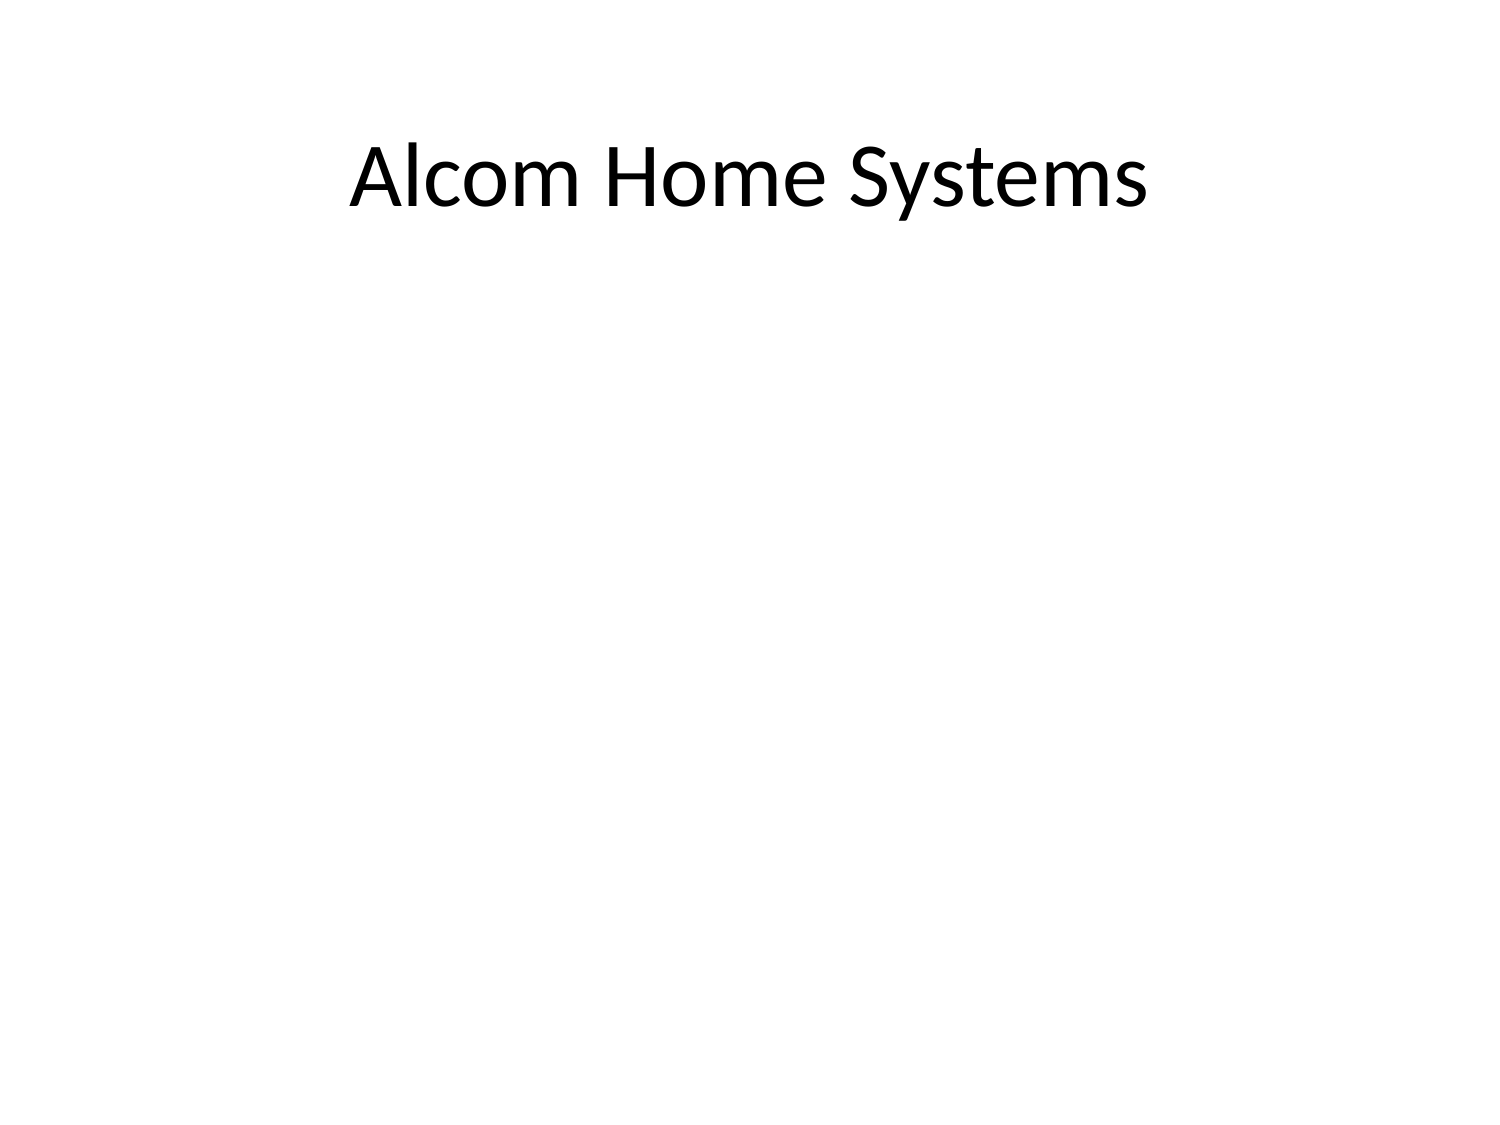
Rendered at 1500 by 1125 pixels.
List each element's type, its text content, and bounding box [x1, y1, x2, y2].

title Alcom Home Systems [75, 45, 1425, 233]
